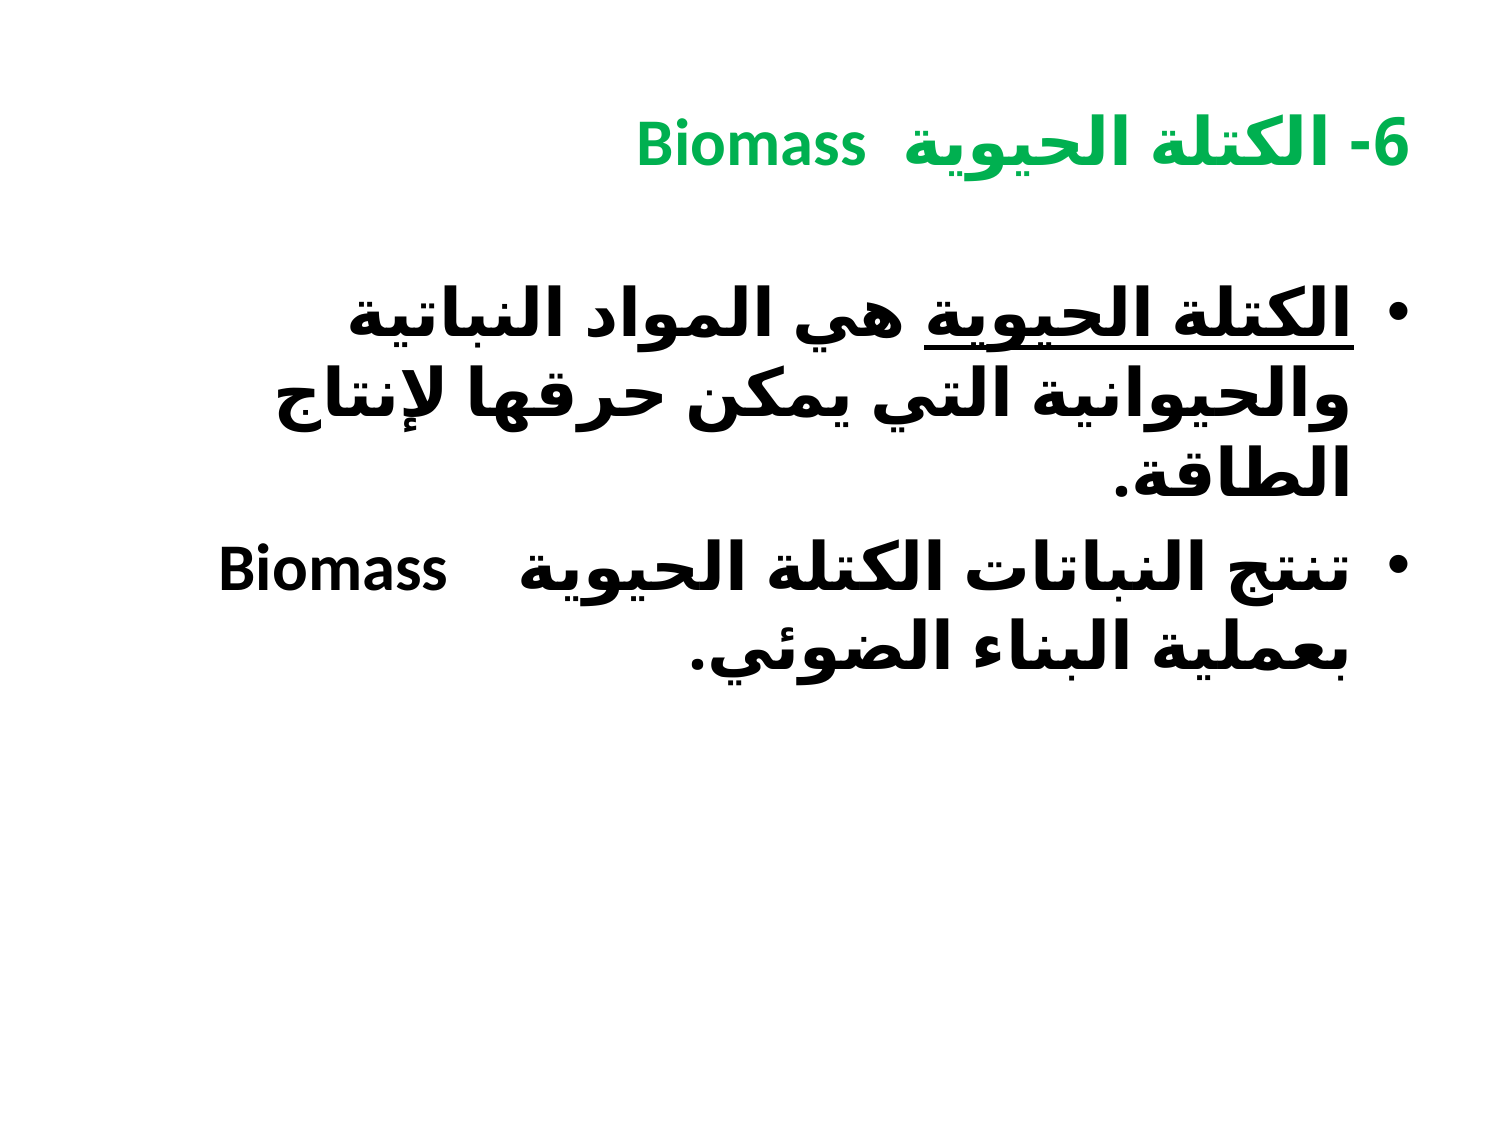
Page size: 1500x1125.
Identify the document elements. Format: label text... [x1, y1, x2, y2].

title 6- الكتلة الحيوية Biomass [75, 45, 1425, 233]
list الكتلة الحيوية هي المواد النباتية والحيوانية التي يمكن حرقها لإنتاج الطاقة. تنتج النباتات الكتلة الحيوية Biomass بعملية البناء الضوئي. [75, 262, 1425, 776]
